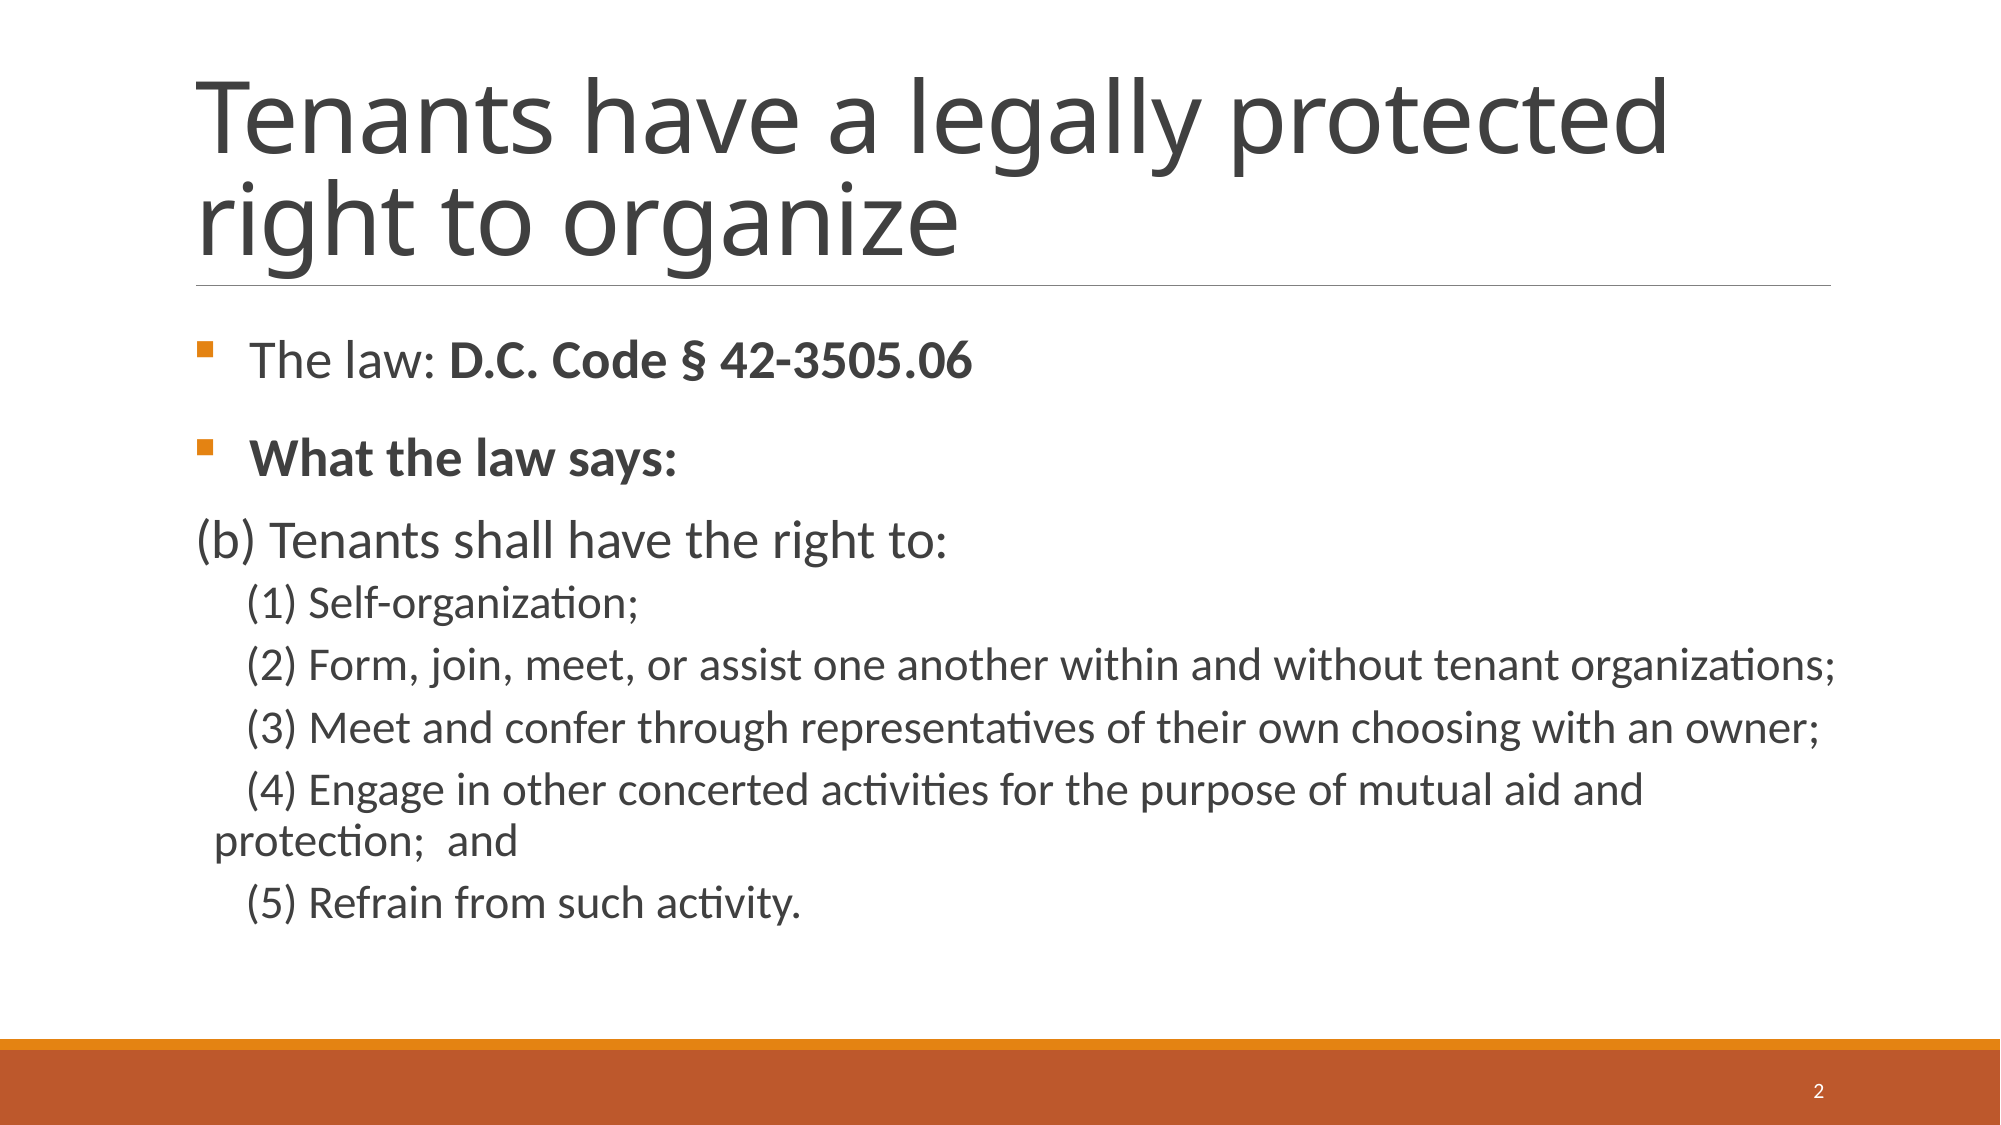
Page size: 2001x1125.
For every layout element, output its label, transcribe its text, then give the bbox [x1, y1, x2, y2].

list The law: D.C. Code § 42-3505.06 What the law says: (b) Tenants shall have the right to: (1) Self-organization; (2) Form, join, meet, or assist one another within and without tenant organizations; (3) Meet and confer through representatives of their own choosing with an owner; (4) Engage in other concerted activities for the purpose of mutual aid and protection; and (5) Refrain from such activity. [180, 283, 1861, 1006]
title Tenants have a legally protected right to organize [180, 47, 1841, 283]
slide_number 2 [1624, 1059, 1840, 1120]
